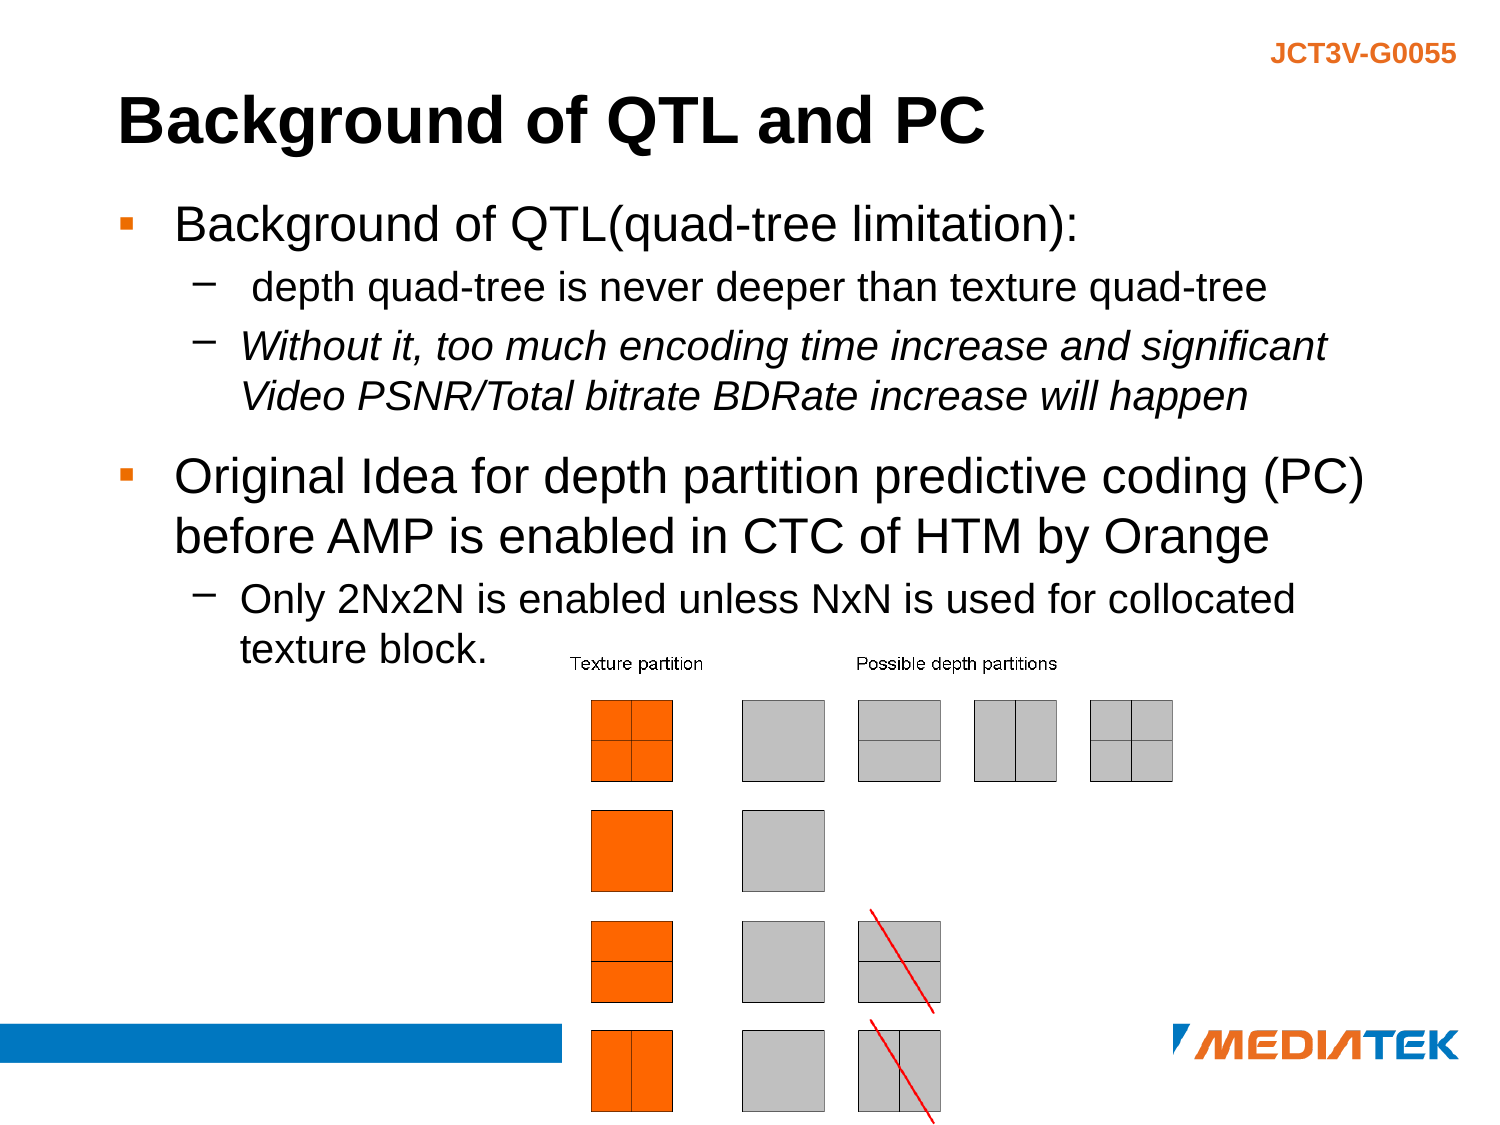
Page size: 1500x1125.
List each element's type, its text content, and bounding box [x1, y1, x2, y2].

list Background of QTL(quad-tree limitation): depth quad-tree is never deeper than texture quad-tree Without it, too much encoding time increase and significant Video PSNR/Total bitrate BDRate increase will happen Original Idea for depth partition predictive coding (PC) before AMP is enabled in CTC of HTM by Orange Only 2Nx2N is enabled unless NxN is used for collocated texture block. [102, 184, 1425, 998]
picture [0, 647, 1459, 1125]
title Background of QTL and PC [102, 62, 1426, 172]
